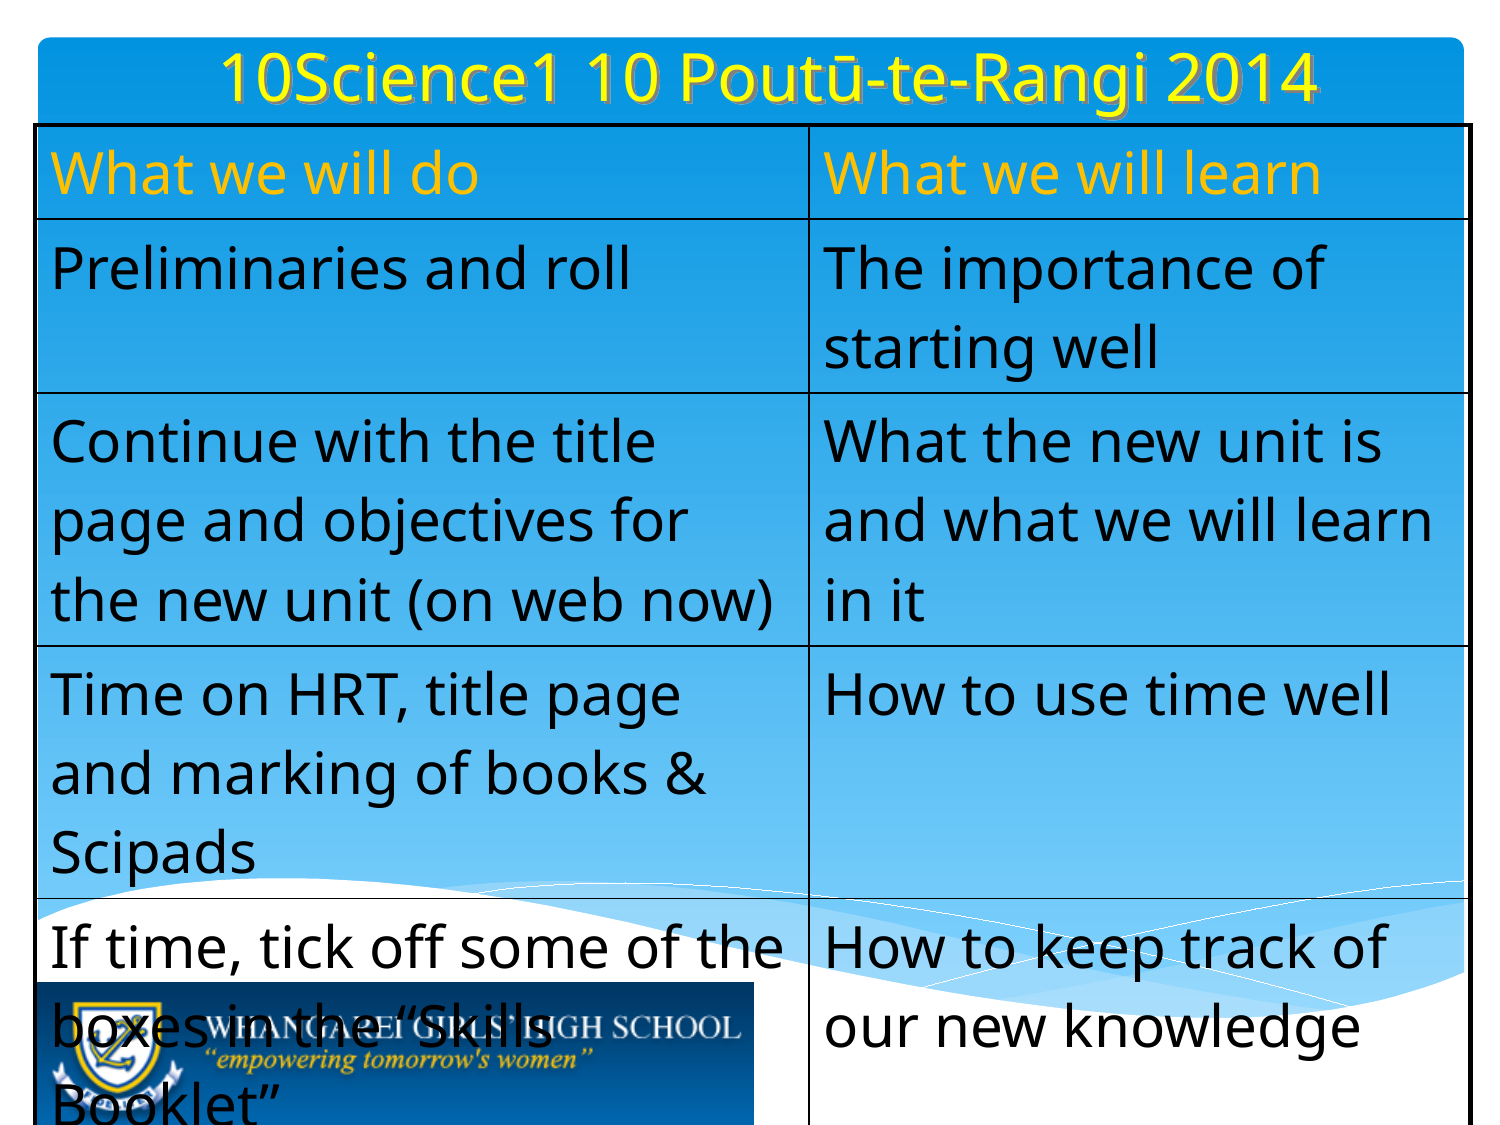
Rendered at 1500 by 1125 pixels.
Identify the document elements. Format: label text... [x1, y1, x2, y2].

table_cell How to keep track of our new knowledge [810, 899, 1468, 1125]
table_header What we will learn [810, 127, 1468, 218]
table_cell How to use time well [810, 647, 1468, 898]
table_cell Preliminaries and roll [37, 220, 808, 392]
text_box 10Science1 10 Poutū-te-Rangi 2014 [162, 24, 1375, 123]
table_cell If time, tick off some of the boxes in the “Skills Booklet” [37, 899, 808, 1125]
table_cell Time on HRT, title page and marking of books & Scipads [37, 647, 808, 898]
table_cell Continue with the title page and objectives for the new unit (on web now) [37, 394, 808, 645]
table_header What we will do [37, 127, 808, 218]
table_cell What the new unit is and what we will learn in it [810, 394, 1468, 645]
table_cell The importance of starting well [810, 220, 1468, 392]
picture [37, 982, 754, 1125]
